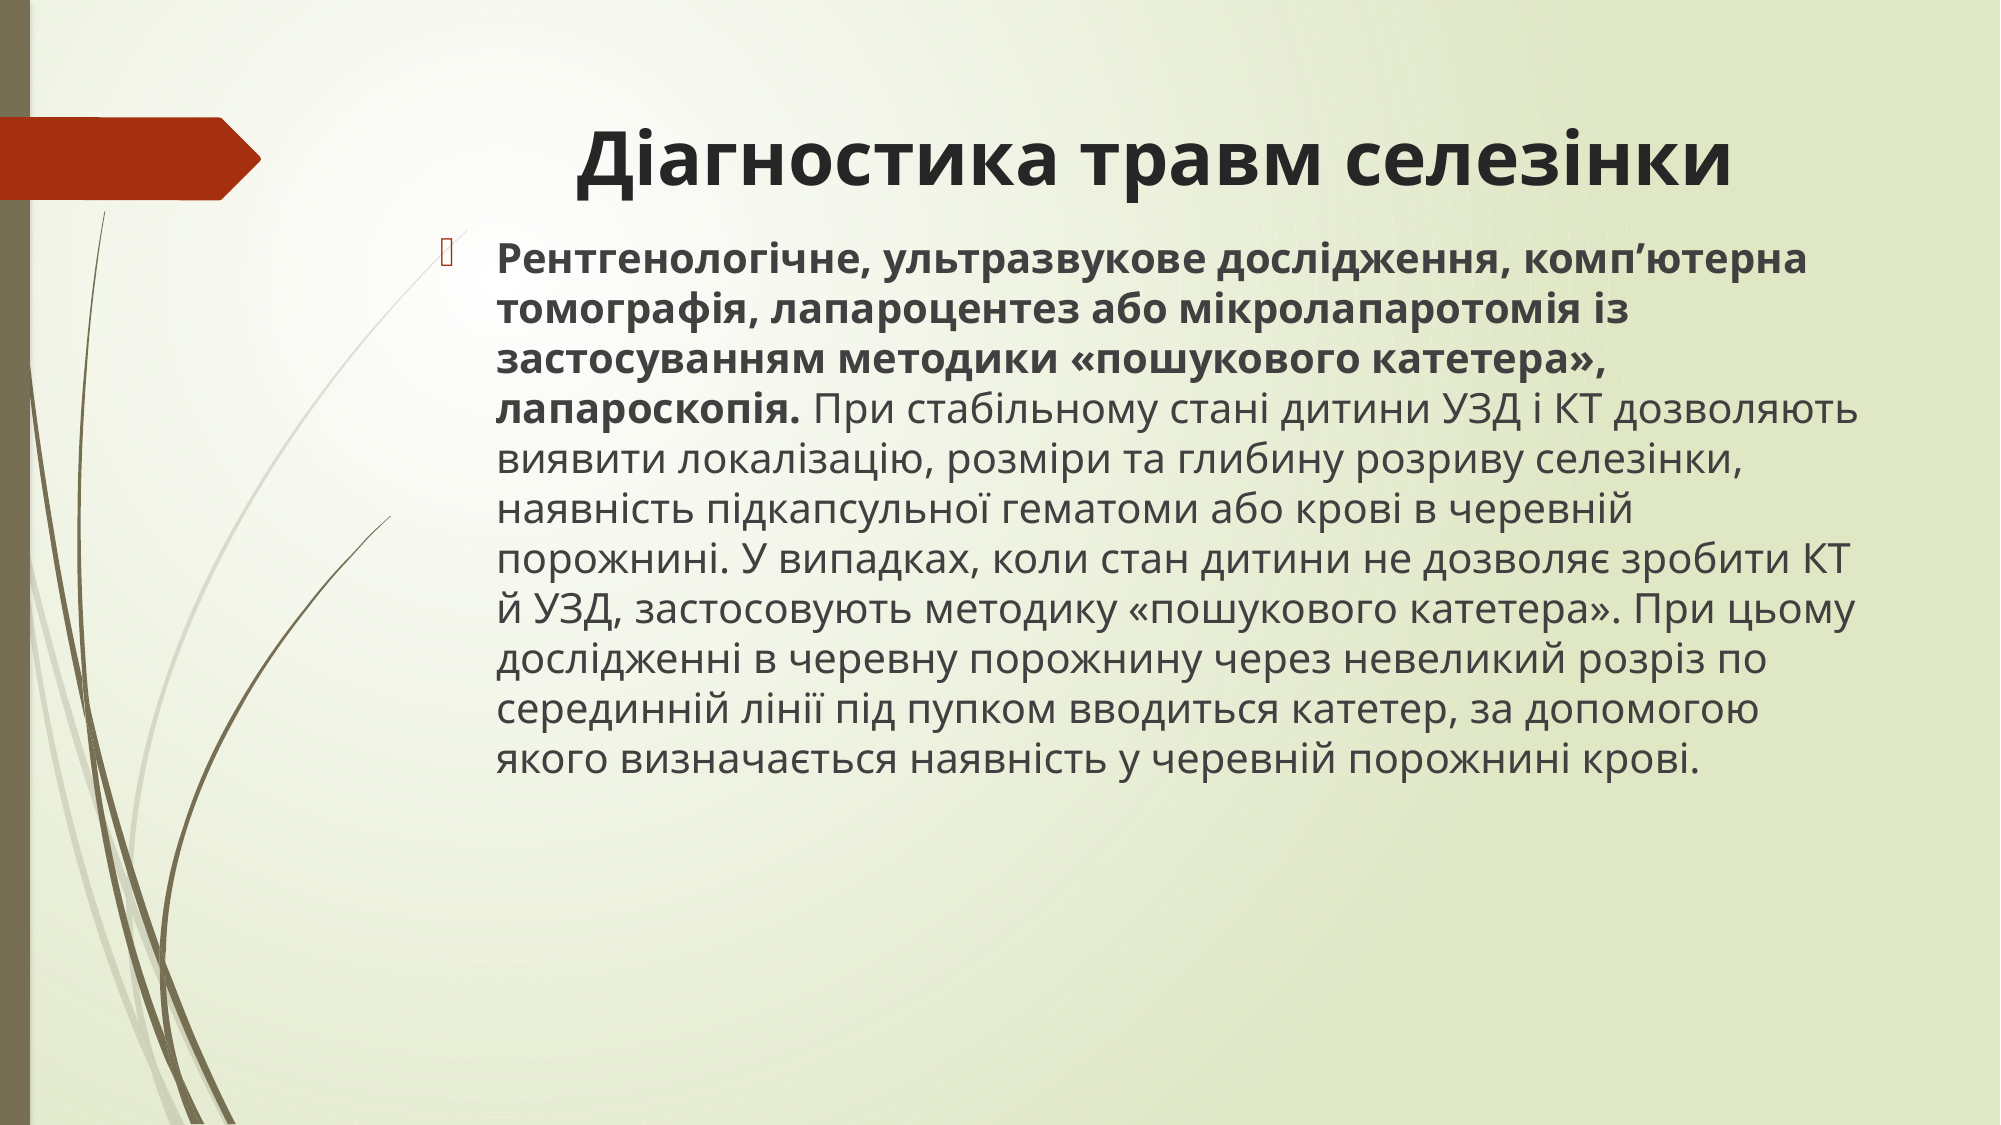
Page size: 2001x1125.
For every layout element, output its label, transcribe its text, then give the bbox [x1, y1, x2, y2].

title Діагностика травм селезінки [425, 102, 1888, 223]
list Рентгенологічне, ультразвукове дослідження, комп’ютерна томографія, лапароцентез або мікролапаротомія із застосуванням методики «пошукового катетера», лапароскопія. При стабільному стані дитини УЗД і КТ дозволяють виявити локалізацію, розміри та глибину розриву селезінки, наявність підкапсульної гематоми або крові в черевній порожнині. У випадках, коли стан дитини не дозволяє зробити КТ й УЗД, застосовують методику «пошукового катетера». При цьому дослідженні в черевну порожнину через невеликий розріз по серединній лінії під пупком вводиться катетер, за допомогою якого визначається наявність у черевній порожнині крові. [424, 223, 1888, 970]
